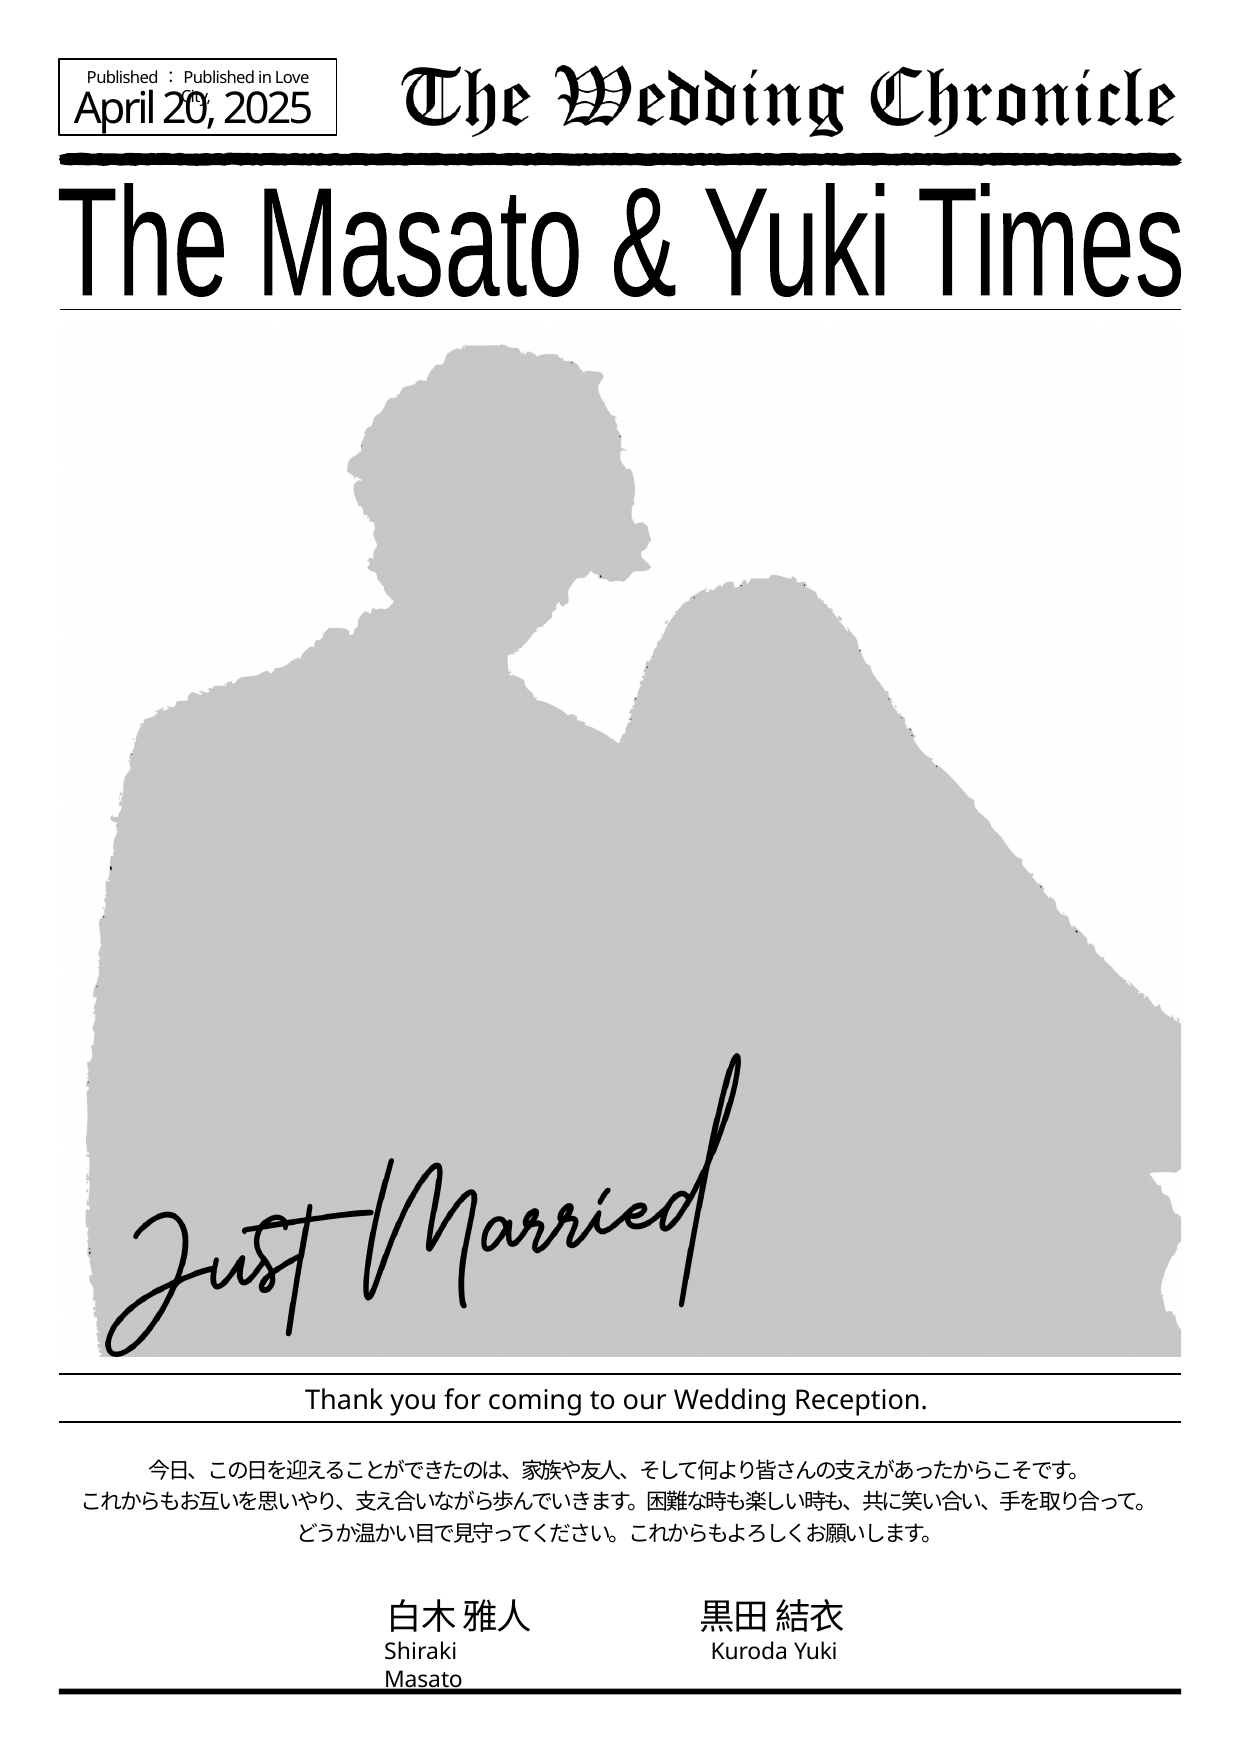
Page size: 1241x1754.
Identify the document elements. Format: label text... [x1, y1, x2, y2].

text_box Published：Published in Love City, [58, 58, 337, 72]
picture [58, 324, 1182, 1358]
text_box 黒田 結衣 Kuroda Yuki [697, 1591, 848, 1665]
text_box 白木 雅人 Shiraki Masato [382, 1591, 539, 1688]
text_box Thank you for coming to our Wedding Reception. [58, 1375, 1181, 1422]
text_box [59, 152, 1182, 166]
picture [396, 65, 1180, 138]
text_box April 20, 2025 [58, 72, 337, 140]
text_box 今日、この日を迎えることができたのは、家族や友人、そして何より皆さんの支えがあったからこそです。 これからもお互いを思いやり、支え合いながら歩んでいきます。困難な時も楽しい時も、共に笑い合い、手を取り合って。 どうか温かい目で見守ってください。これからもよろしくお願いします。 [58, 1443, 1181, 1553]
text_box [58, 1688, 1182, 1695]
